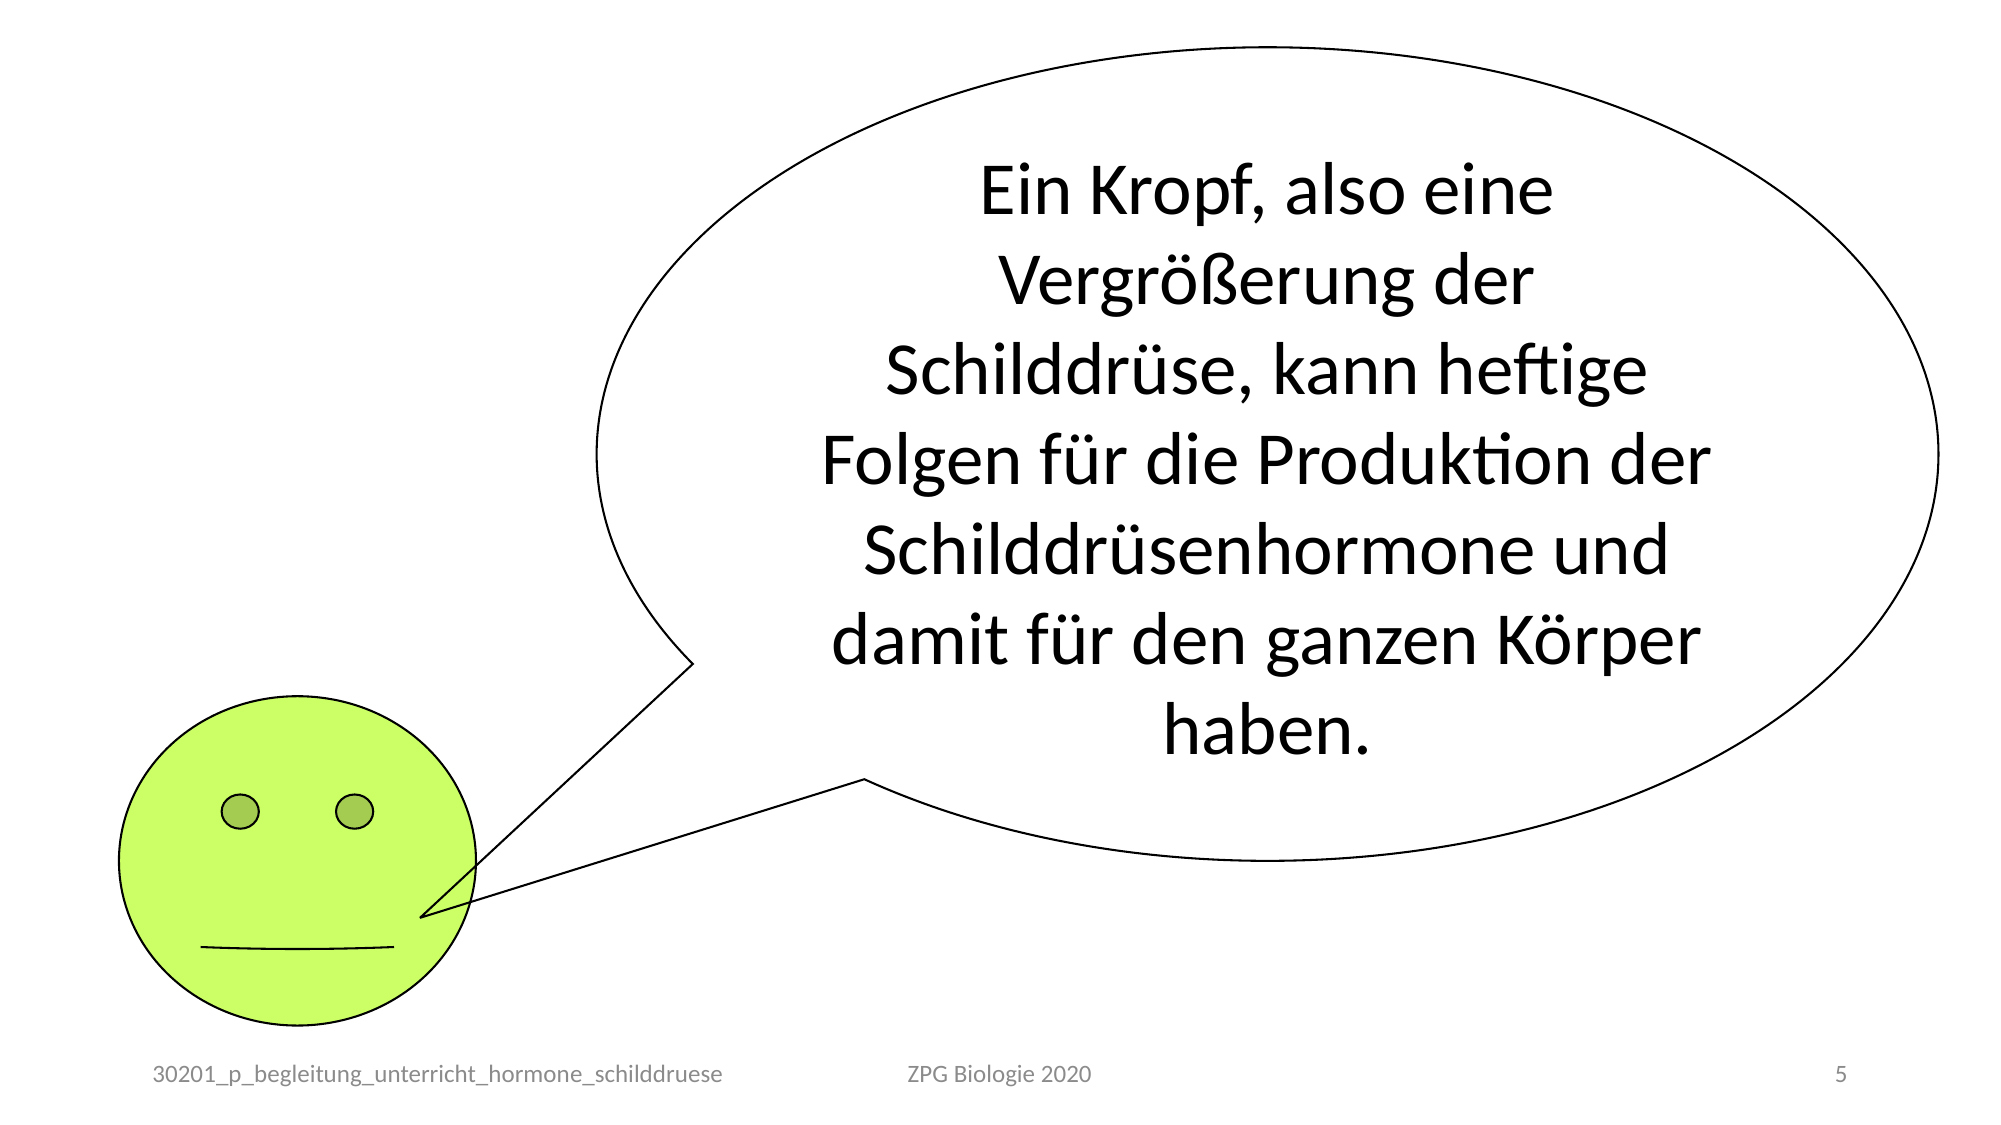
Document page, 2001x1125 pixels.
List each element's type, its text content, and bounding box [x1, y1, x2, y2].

footer ZPG Biologie 2020 [662, 1042, 1338, 1103]
slide_number 30201_p_begleitung_unterricht_hormone_schilddruese [137, 1042, 662, 1103]
slide_number 5 [1412, 1042, 1863, 1103]
text_box Ein Kropf, also eine Vergrößerung der Schilddrüse, kann heftige Folgen für die Produktion der Schilddrüsenhormone und damit für den ganzen Körper haben. [419, 46, 1940, 919]
text_box [117, 695, 478, 1027]
